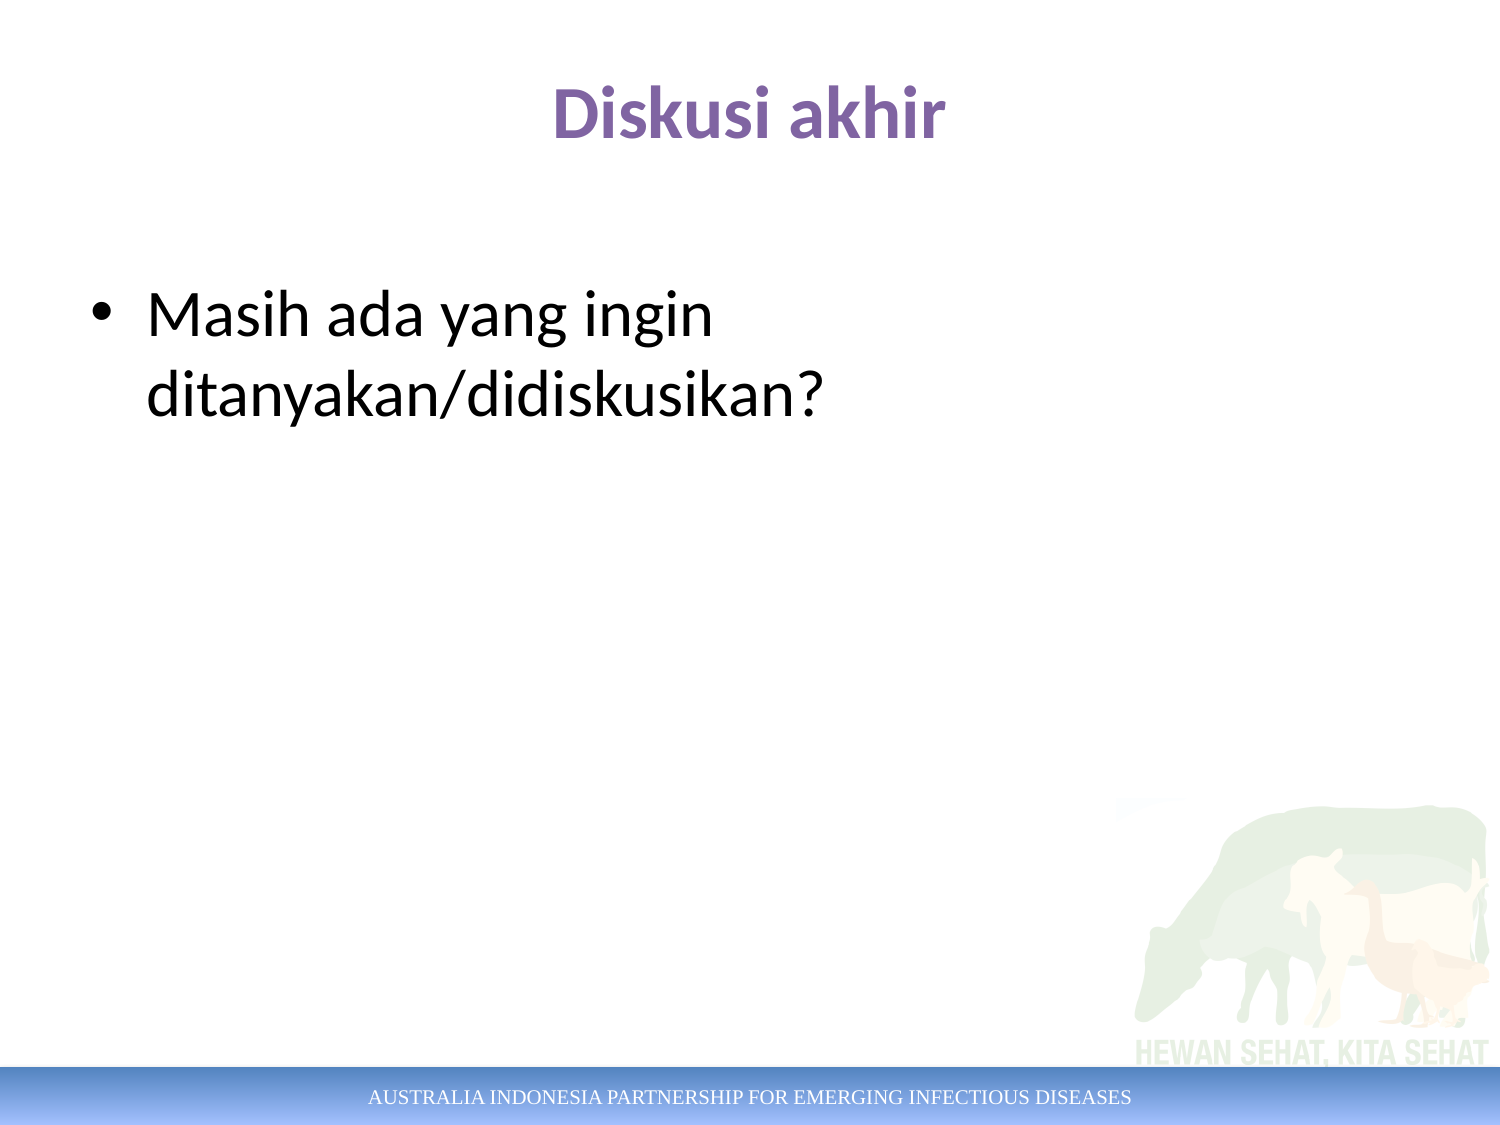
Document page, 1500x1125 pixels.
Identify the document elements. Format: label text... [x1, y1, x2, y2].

list Masih ada yang ingin ditanyakan/didiskusikan? [75, 262, 1425, 1005]
title Diskusi akhir [75, 45, 1425, 173]
